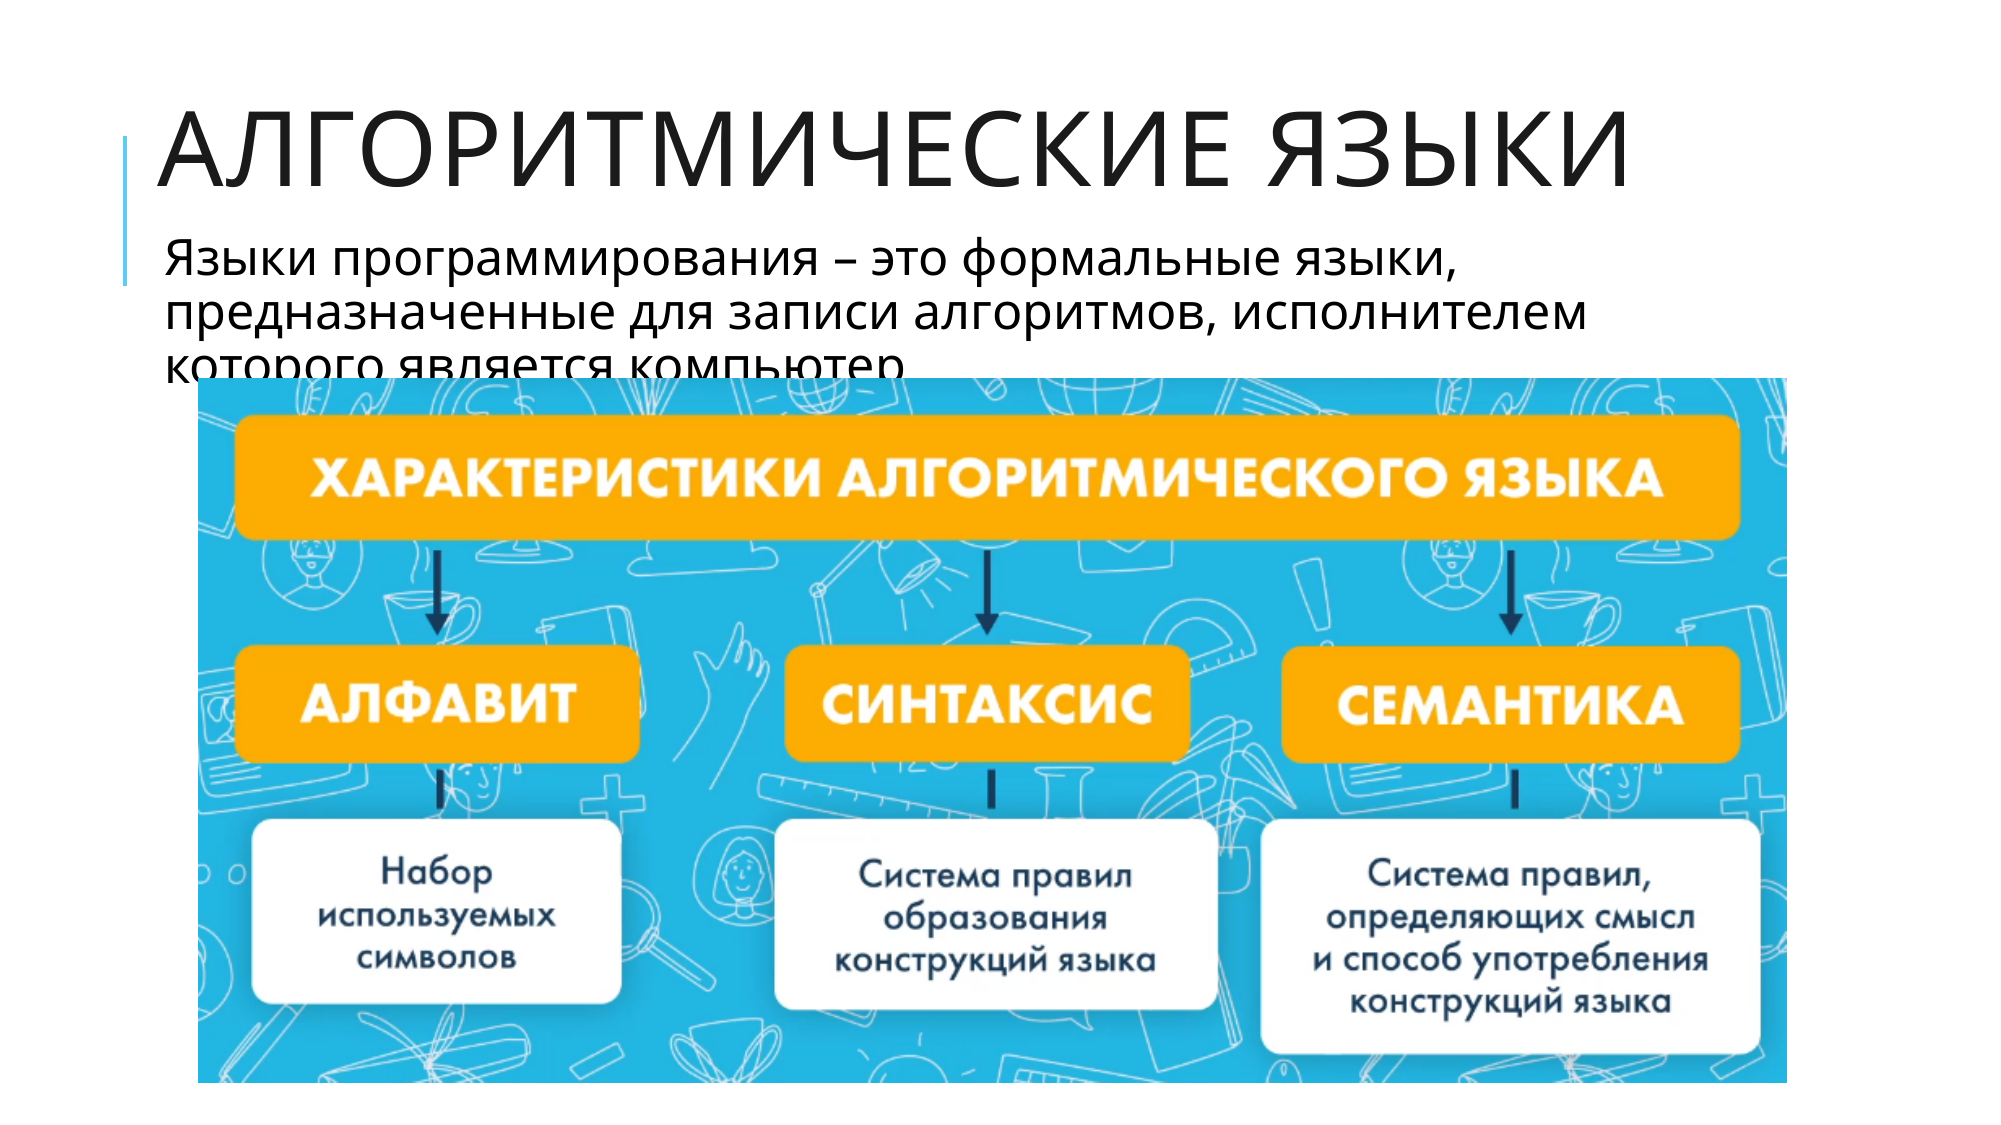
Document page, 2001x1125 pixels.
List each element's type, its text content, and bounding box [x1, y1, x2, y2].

list Языки программирования – это формальные языки, предназначенные для записи алгоритмов, исполнителем которого является компьютер [142, 224, 1828, 403]
picture [197, 378, 1787, 1083]
title Алгоритмические языки [142, 78, 1738, 224]
